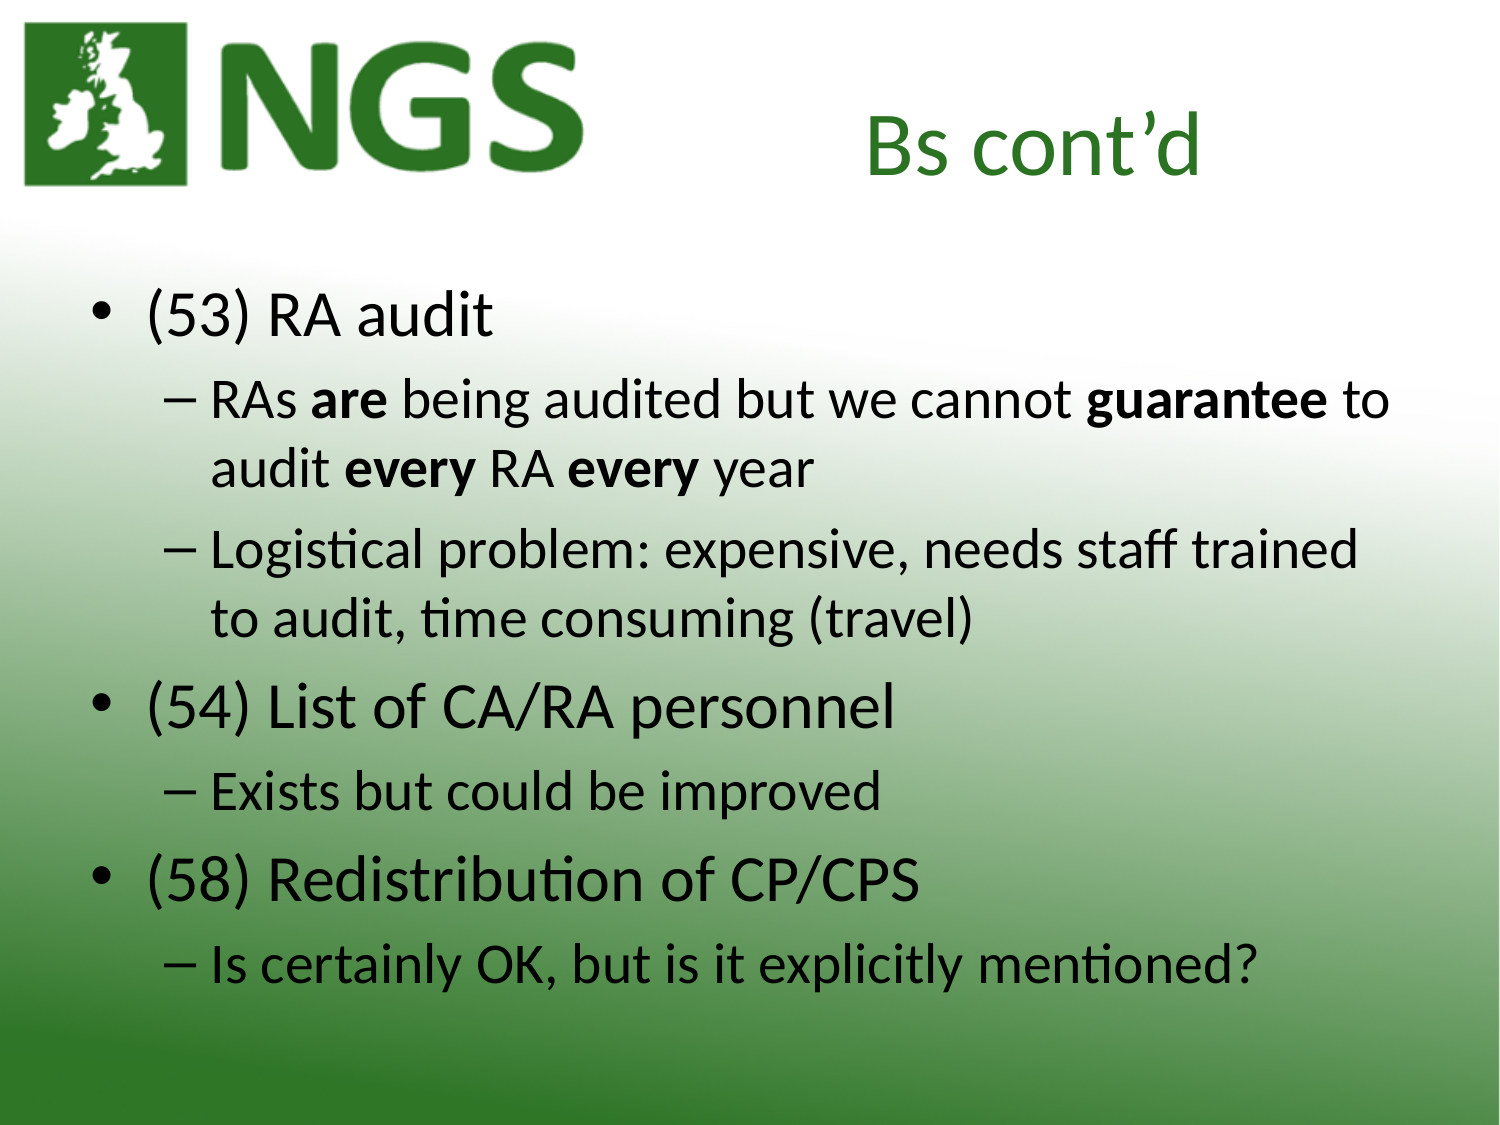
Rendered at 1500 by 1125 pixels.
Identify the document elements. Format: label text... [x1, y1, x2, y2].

picture [0, 0, 1500, 1125]
title Bs cont’d [644, 45, 1425, 233]
list (53) RA audit RAs are being audited but we cannot guarantee to audit every RA every year Logistical problem: expensive, needs staff trained to audit, time consuming (travel) (54) List of CA/RA personnel Exists but could be improved (58) Redistribution of CP/CPS Is certainly OK, but is it explicitly mentioned? [75, 262, 1425, 1005]
